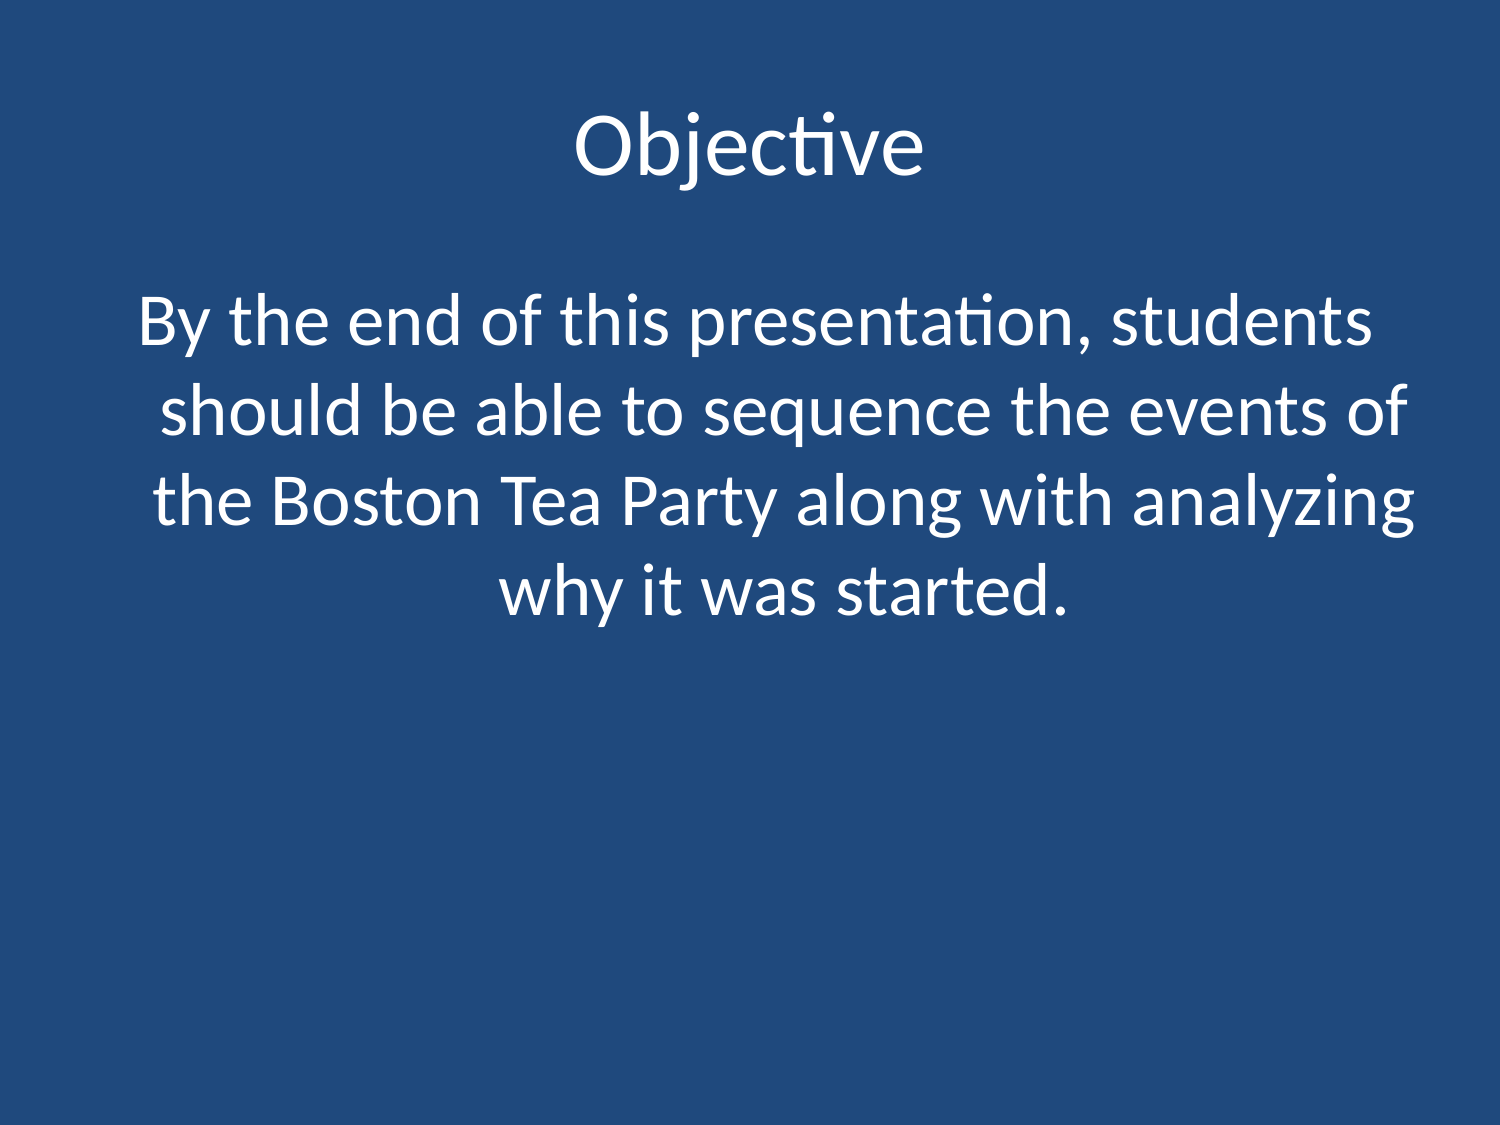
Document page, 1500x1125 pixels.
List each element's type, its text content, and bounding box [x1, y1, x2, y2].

list By the end of this presentation, students should be able to sequence the events of the Boston Tea Party along with analyzing why it was started. [75, 262, 1438, 613]
title Objective [75, 45, 1425, 233]
